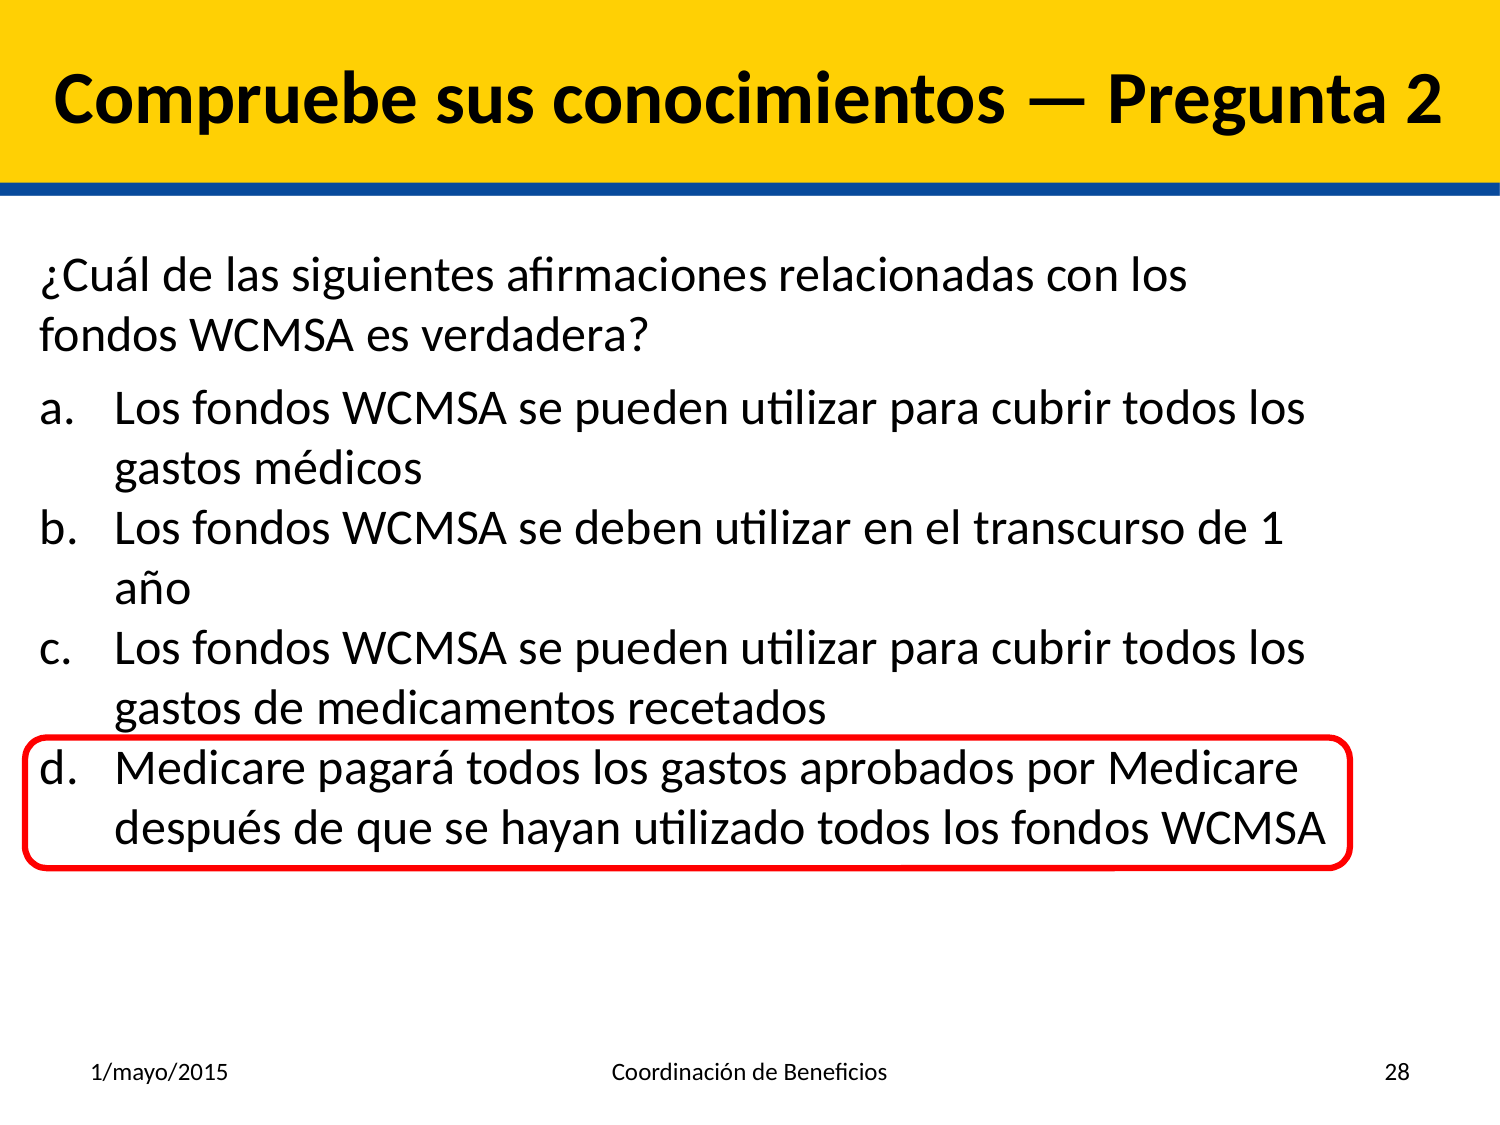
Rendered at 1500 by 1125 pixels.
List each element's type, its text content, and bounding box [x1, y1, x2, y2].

slide_number 28 [1074, 1040, 1425, 1100]
text_box [22, 735, 1353, 871]
title Compruebe sus conocimientos — Pregunta 2 [0, 0, 1500, 188]
slide_number 1/mayo/2015 [75, 1040, 425, 1100]
footer Coordinación de Beneficios [425, 1040, 1074, 1100]
text_box ¿Cuál de las siguientes afirmaciones relacionadas con los fondos WCMSA es verdadera? Los fondos WCMSA se pueden utilizar para cubrir todos los gastos médicos Los fondos WCMSA se deben utilizar en el transcurso de 1 año Los fondos WCMSA se pueden utilizar para cubrir todos los gastos de medicamentos recetados Medicare pagará todos los gastos aprobados por Medicare después de que se hayan utilizado todos los fondos WCMSA [24, 234, 1350, 749]
